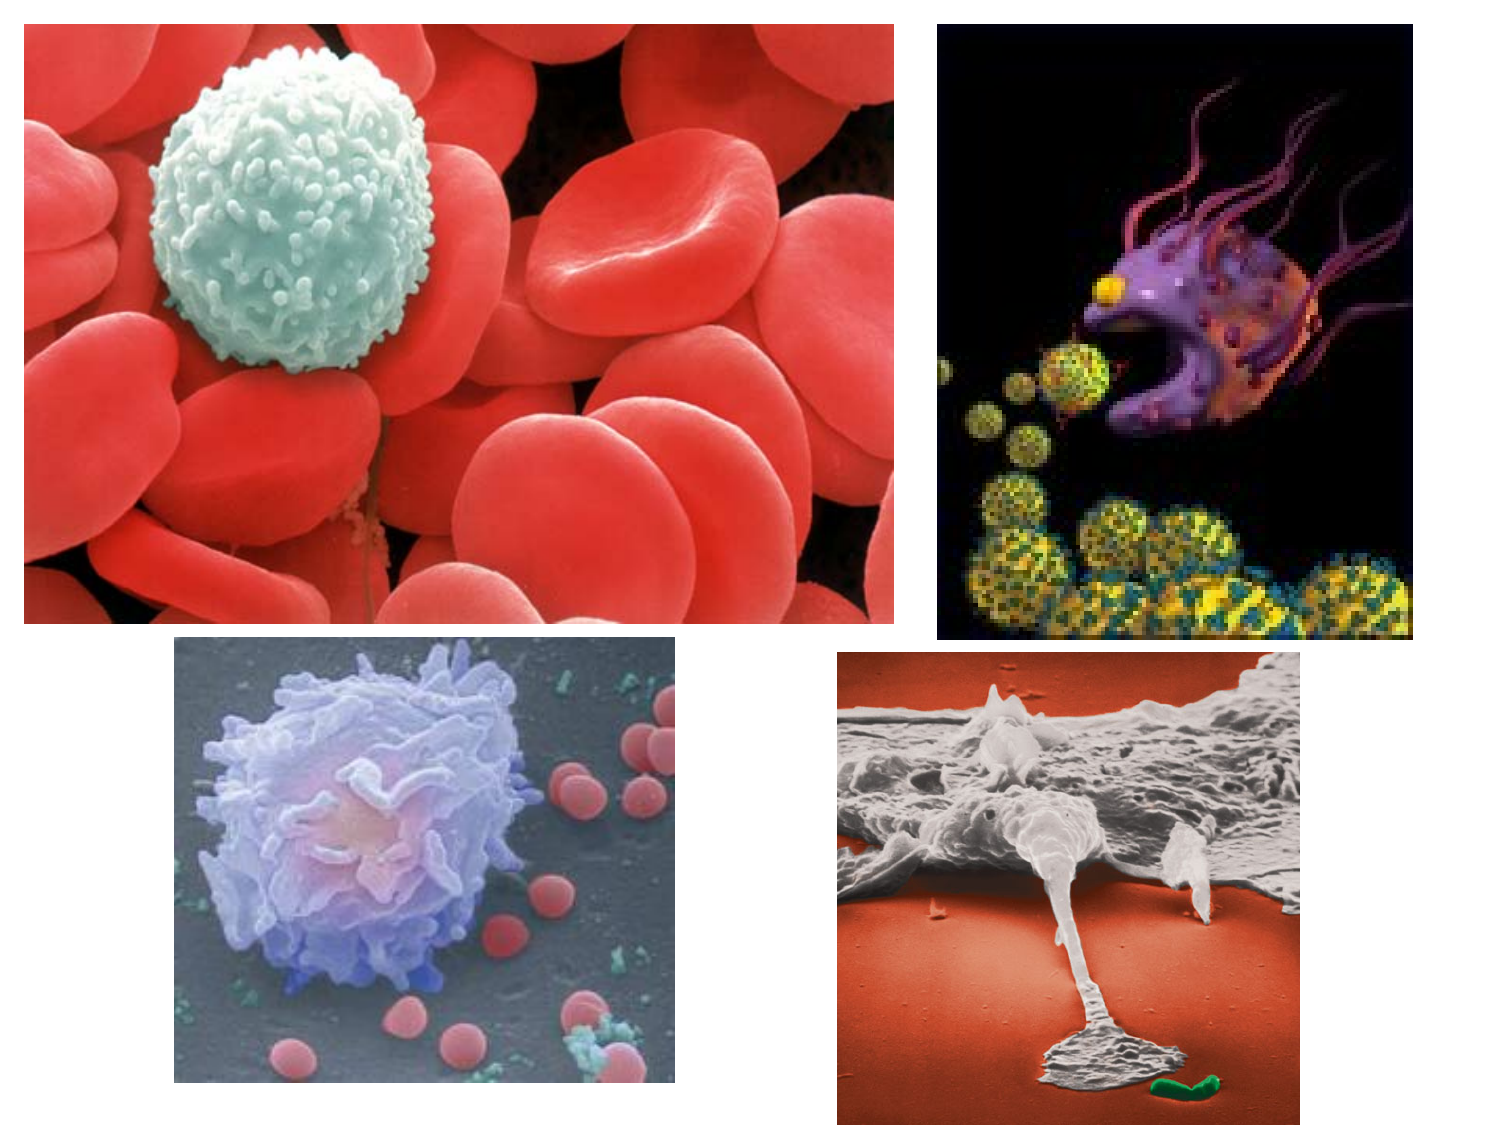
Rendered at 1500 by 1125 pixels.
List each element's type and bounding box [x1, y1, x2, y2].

picture [837, 651, 1301, 1125]
picture [24, 24, 894, 624]
picture [174, 637, 676, 1084]
picture [937, 24, 1413, 640]
